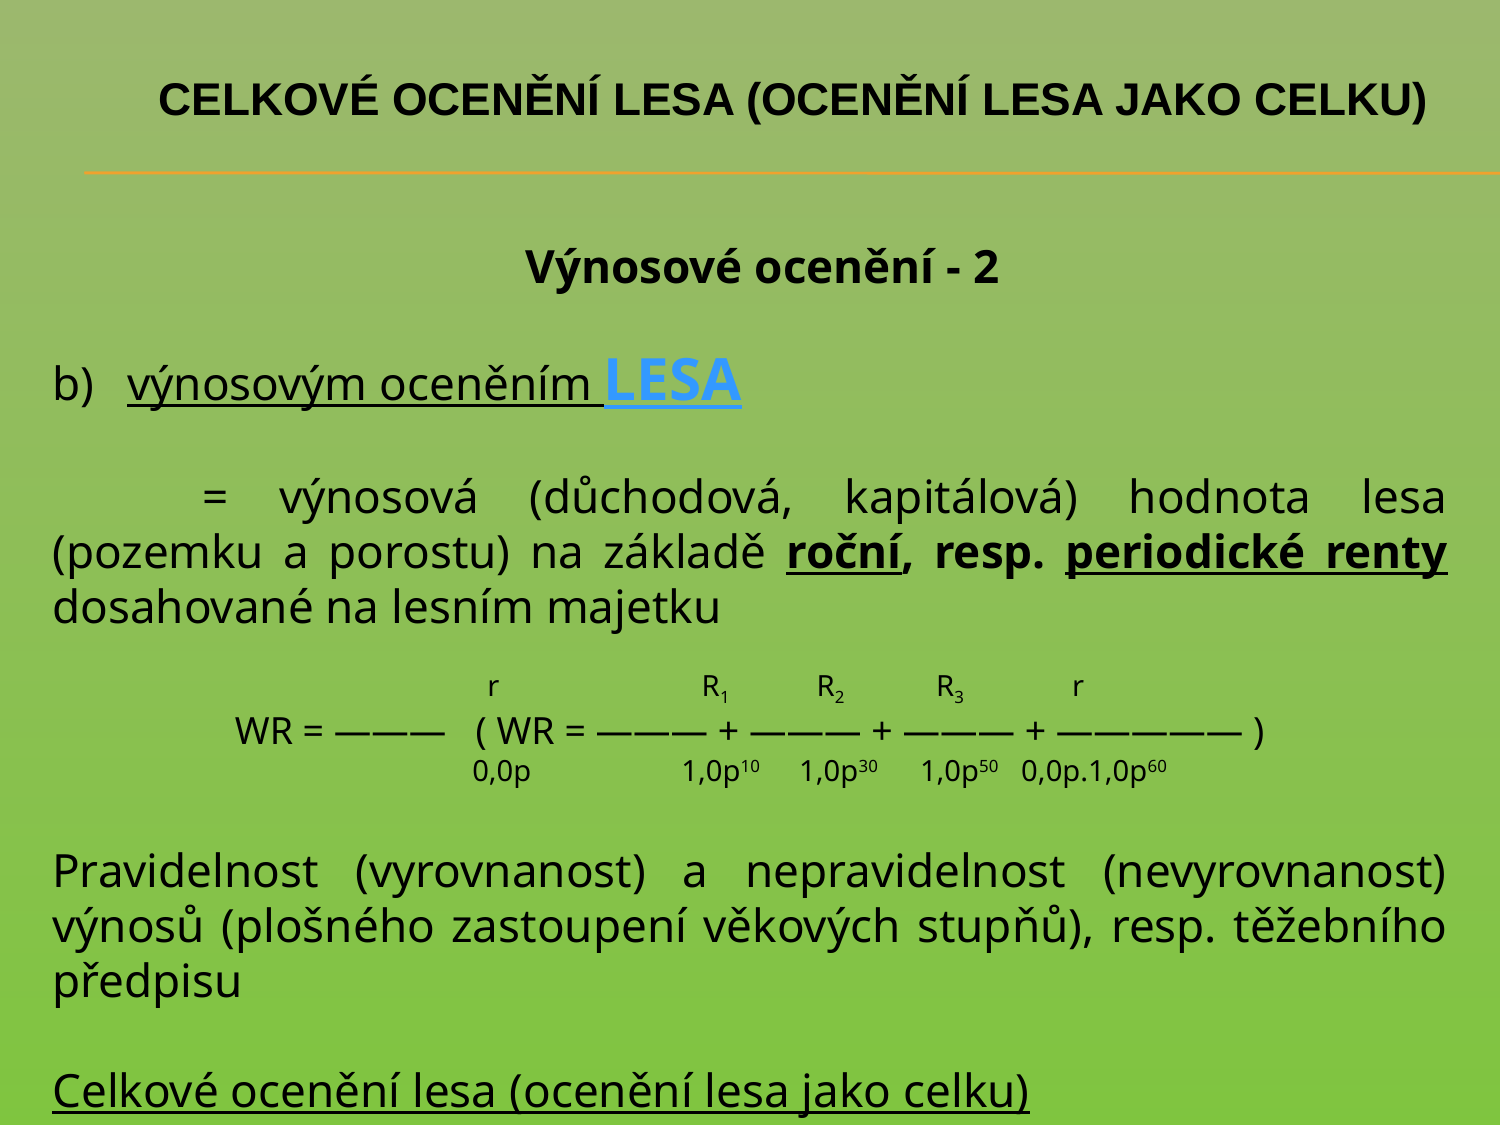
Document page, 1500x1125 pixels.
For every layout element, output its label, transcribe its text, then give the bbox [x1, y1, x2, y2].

text_box [49, 190, 1475, 279]
title CELKOVÉ OCENĚNÍ LESA (OCENĚNÍ LESA JAKO CELKU) [50, 19, 1475, 175]
list Výnosové ocenění - 2 [50, 279, 1475, 335]
text_box výnosovým oceněním LESA = výnosová (důchodová, kapitálová) hodnota lesa (pozemku a porostu) na základě roční, resp. periodické renty dosahované na lesním majetku r R1 R2 R3 r WR = ——— ( WR = ——— + ——— + ——— + ————— ) 0,0p 1,0p10 1,0p30 1,0p50 0,0p.1,0p60 Pravidelnost (vyrovnanost) a nepravidelnost (nevyrovnanost) výnosů (plošného zastoupení věkových stupňů), resp. těžebního předpisu Celkové ocenění lesa (ocenění lesa jako celku) [37, 334, 1463, 1125]
